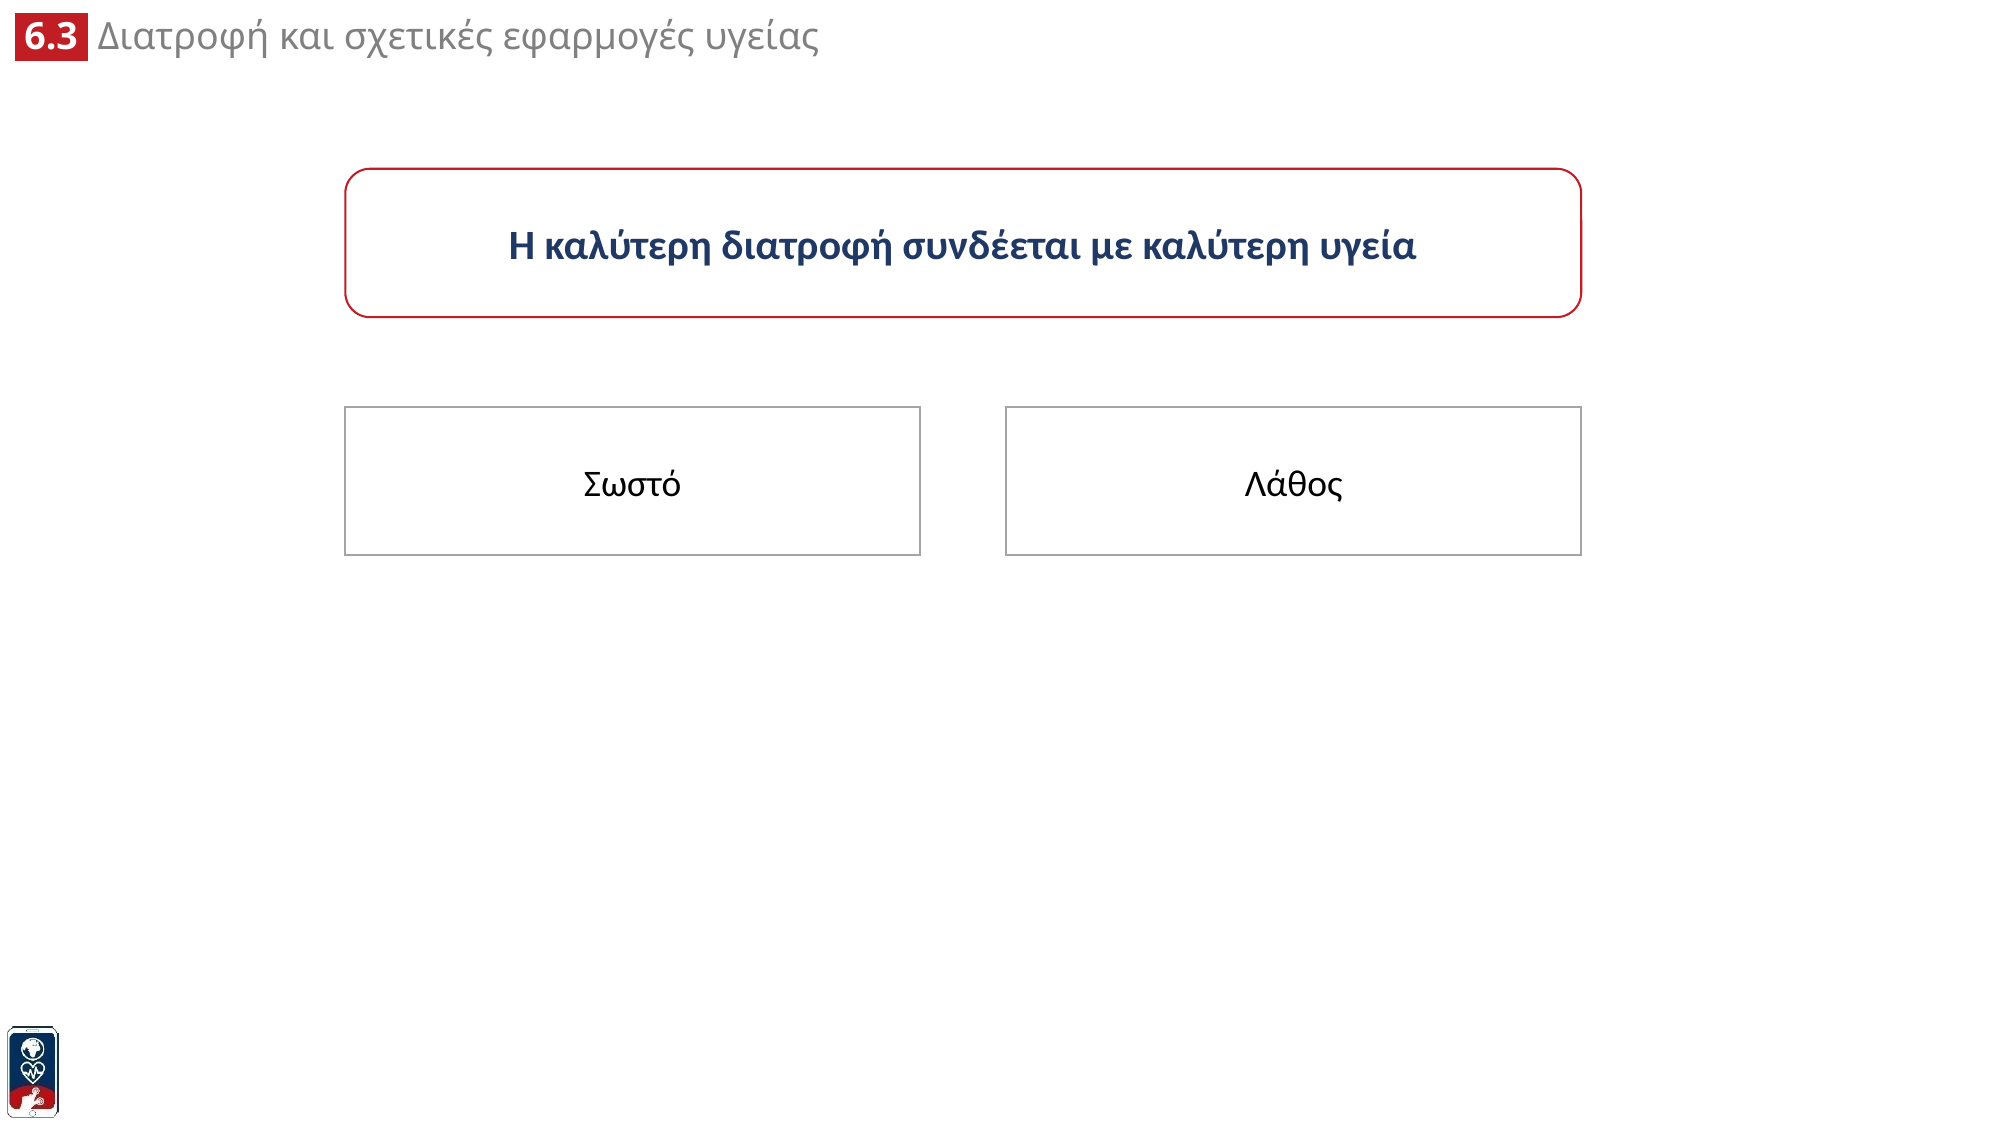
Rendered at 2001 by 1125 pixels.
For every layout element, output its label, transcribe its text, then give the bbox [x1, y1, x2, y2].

text_box Η καλύτερη διατροφή συνδέεται με καλύτερη υγεία [344, 167, 1583, 319]
text_box Λάθος [1005, 406, 1582, 556]
text_box Σωστό [344, 406, 921, 556]
picture [7, 1026, 59, 1118]
